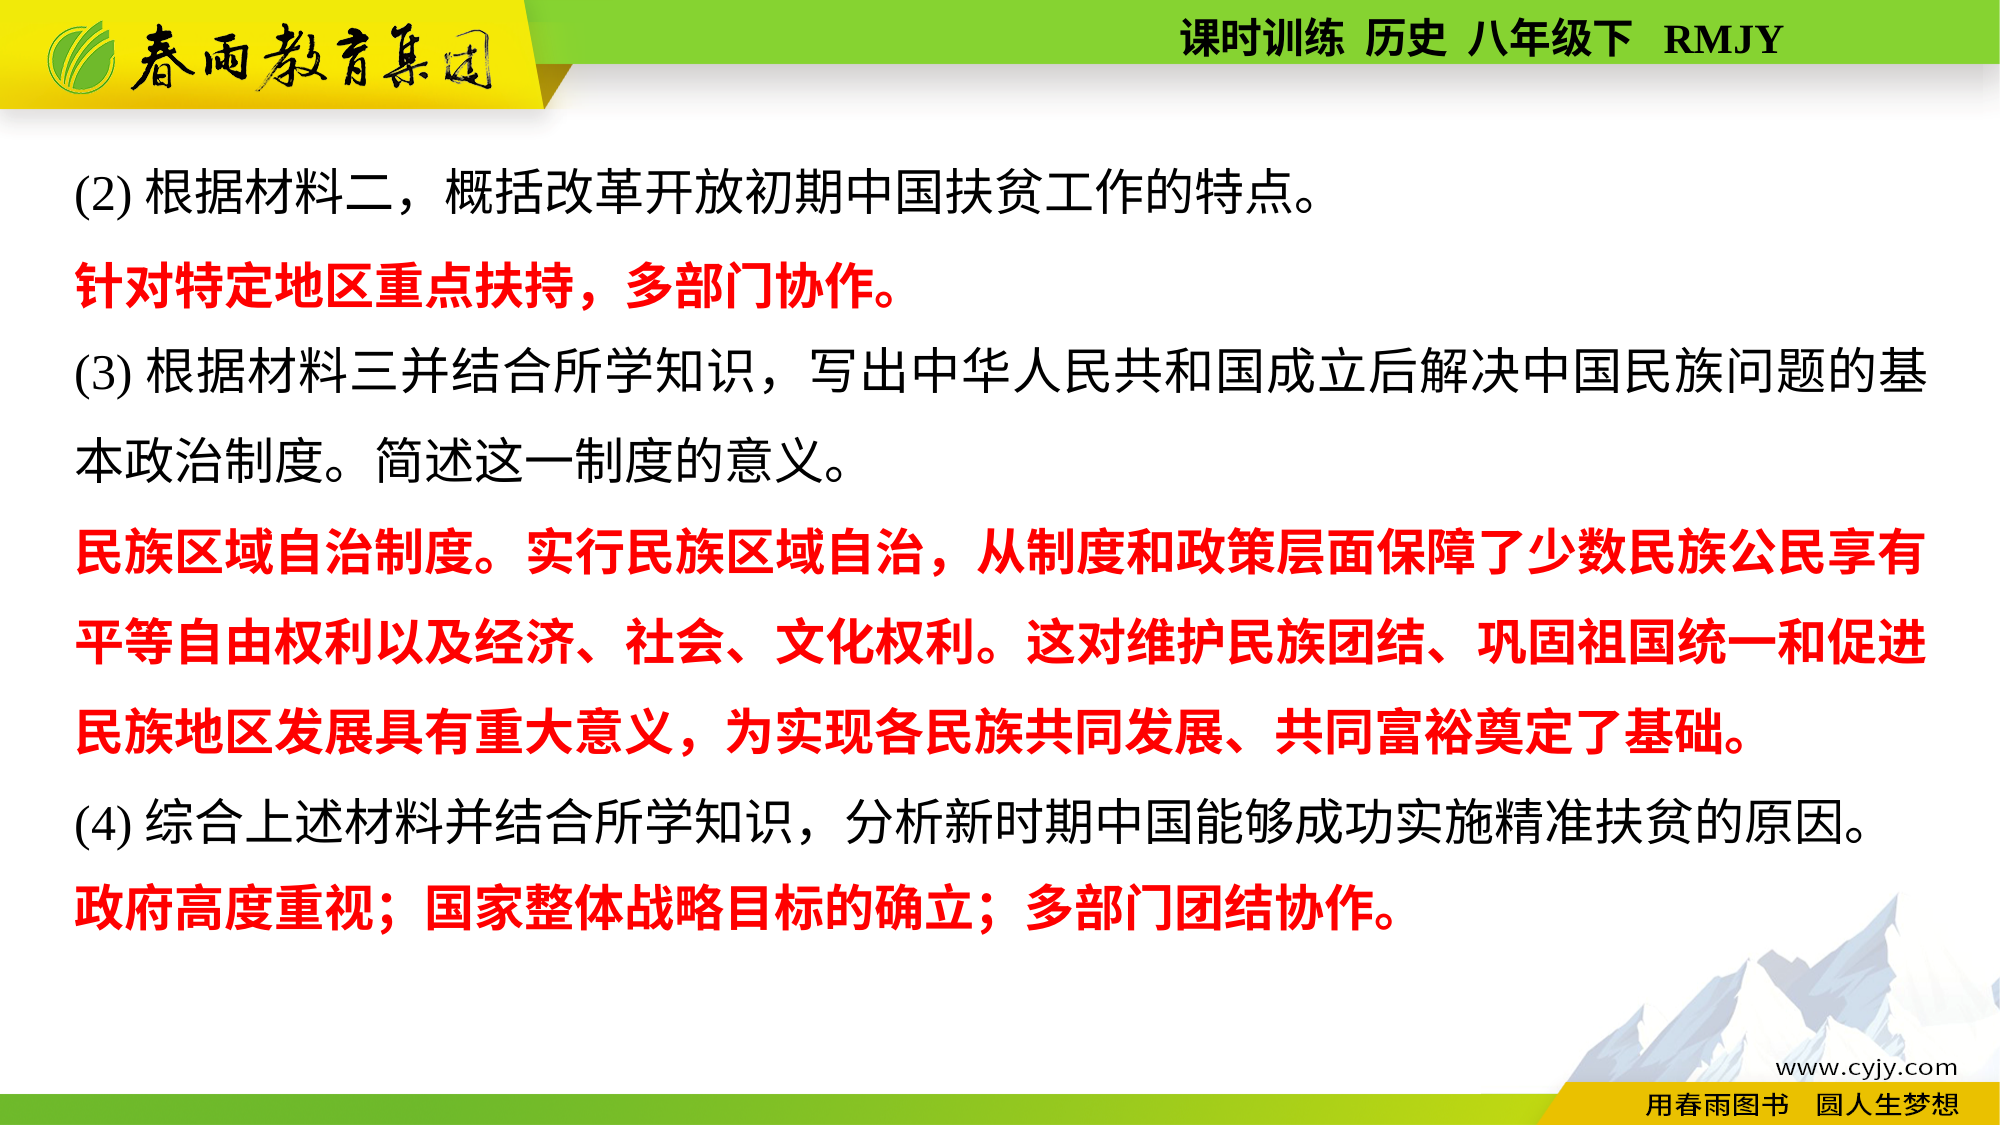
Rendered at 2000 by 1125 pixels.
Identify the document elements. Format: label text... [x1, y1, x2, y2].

text_box 民族区域自治制度。实行民族区域自治，从制度和政策层面保障了少数民族公民享有平等自由权利以及经济、社会、文化权利。这对维护民族团结、巩固祖国统一和促进民族地区发展具有重大意义，为实现各民族共同发展、共同富裕奠定了基础。 [59, 482, 1944, 768]
list (2)根据材料二，概括改革开放初期中国扶贫工作的特点。 (3)根据材料三并结合所学知识，写出中华人民共和国成立后解决中国民族问题的基本政治制度。简述这一制度的意义。 (4)综合上述材料并结合所学知识，分析新时期中国能够成功实施精准扶贫的原因。 [59, 122, 1944, 216]
text_box 针对特定地区重点扶持，多部门协作。 [59, 216, 1944, 322]
list (2)根据材料二，概括改革开放初期中国扶贫工作的特点。 (3)根据材料三并结合所学知识，写出中华人民共和国成立后解决中国民族问题的基本政治制度。简述这一制度的意义。 (4)综合上述材料并结合所学知识，分析新时期中国能够成功实施精准扶贫的原因。 [59, 322, 1944, 482]
picture [0, 0, 2000, 1125]
text_box 政府高度重视；国家整体战略目标的确立；多部门团结协作。 [59, 838, 1944, 944]
list (2)根据材料二，概括改革开放初期中国扶贫工作的特点。 (3)根据材料三并结合所学知识，写出中华人民共和国成立后解决中国民族问题的基本政治制度。简述这一制度的意义。 (4)综合上述材料并结合所学知识，分析新时期中国能够成功实施精准扶贫的原因。 [59, 768, 1944, 838]
